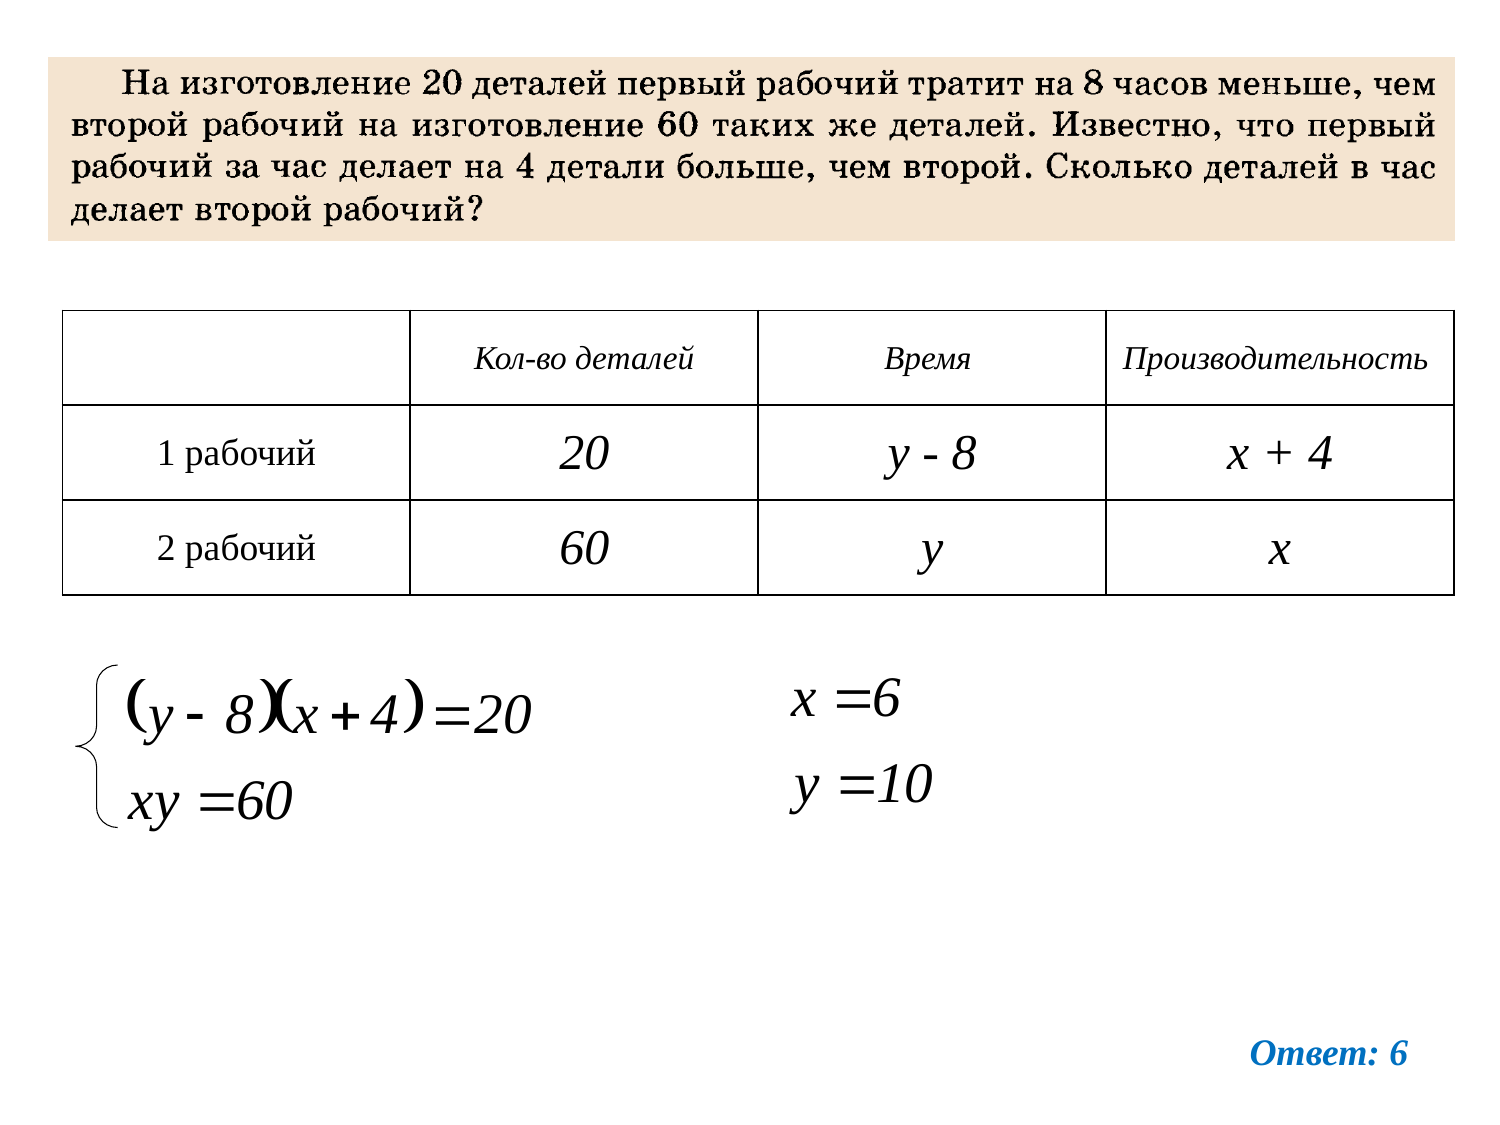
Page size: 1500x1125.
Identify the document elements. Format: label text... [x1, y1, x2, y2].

table_cell у - 8 [759, 406, 1105, 499]
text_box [117, 679, 543, 842]
table_cell 1 рабочий [63, 406, 409, 499]
text_box Ответ: 6 [1234, 1020, 1424, 1081]
picture [48, 57, 1455, 241]
table_cell х + 4 [1107, 406, 1453, 499]
table_header Время [759, 311, 1105, 404]
text_box [75, 664, 118, 828]
table_cell 60 [411, 501, 757, 594]
table_cell у [759, 501, 1105, 594]
table_header Производительность [1107, 311, 1453, 404]
table_cell х [1107, 501, 1453, 594]
table_header Кол-во деталей [411, 311, 757, 404]
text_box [780, 664, 943, 828]
table_cell 2 рабочий [63, 501, 409, 594]
table_cell 20 [411, 406, 757, 499]
table_header [63, 311, 409, 404]
